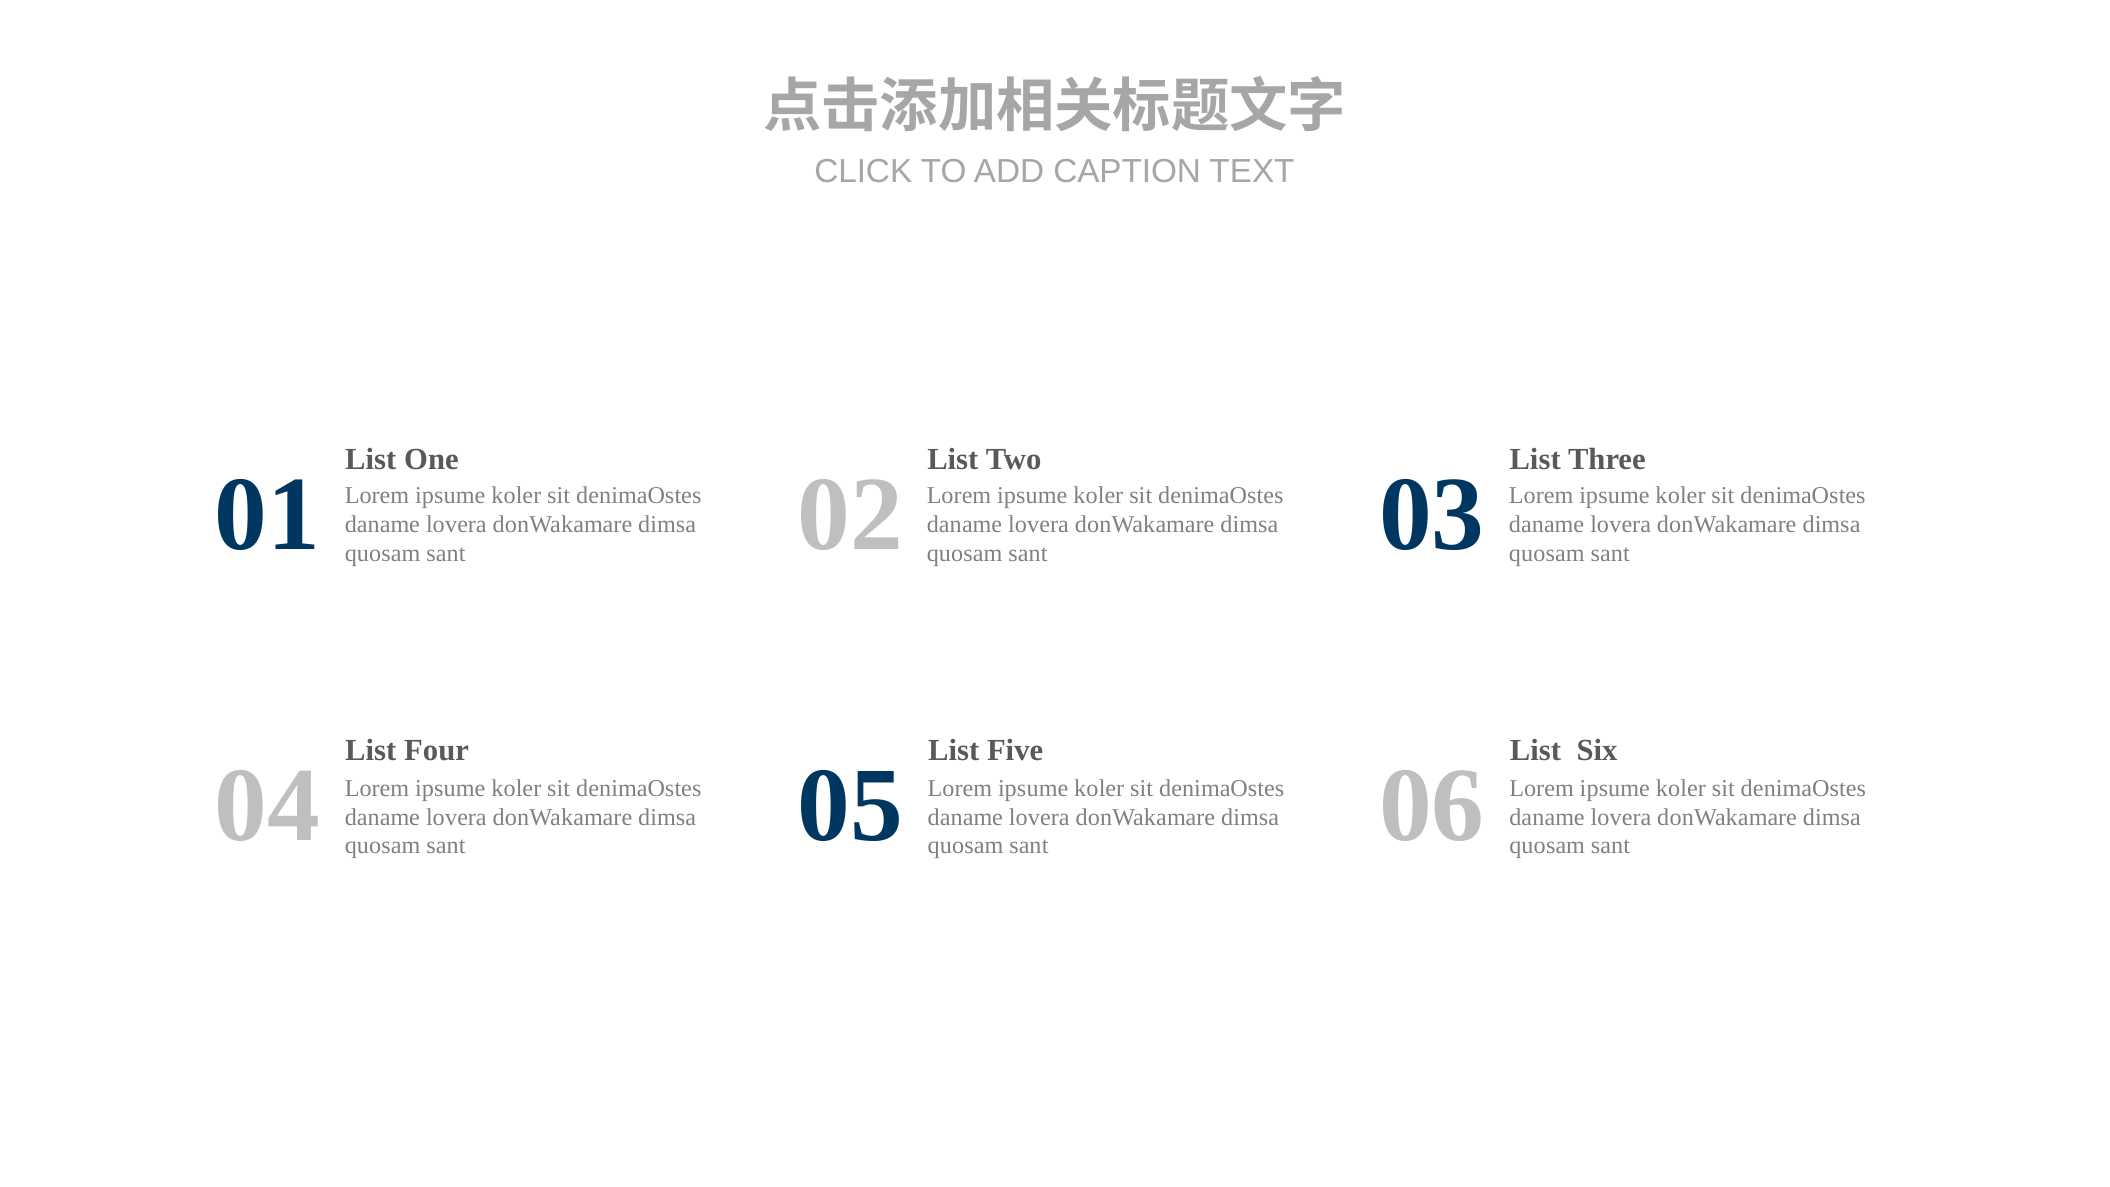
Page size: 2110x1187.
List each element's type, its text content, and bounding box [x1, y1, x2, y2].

text_box 点击添加相关标题文字 [756, 68, 1354, 139]
text_box 04 [214, 734, 321, 862]
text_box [344, 438, 725, 567]
text_box 01 [214, 443, 321, 571]
text_box 05 [797, 734, 904, 862]
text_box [1509, 729, 1890, 860]
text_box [1509, 438, 1890, 567]
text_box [927, 729, 1308, 860]
text_box 06 [1379, 734, 1485, 862]
text_box CLICK TO ADD CAPTION TEXT [809, 149, 1300, 190]
text_box 02 [797, 443, 904, 571]
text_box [344, 729, 725, 860]
text_box 03 [1379, 443, 1485, 571]
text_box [926, 438, 1308, 567]
